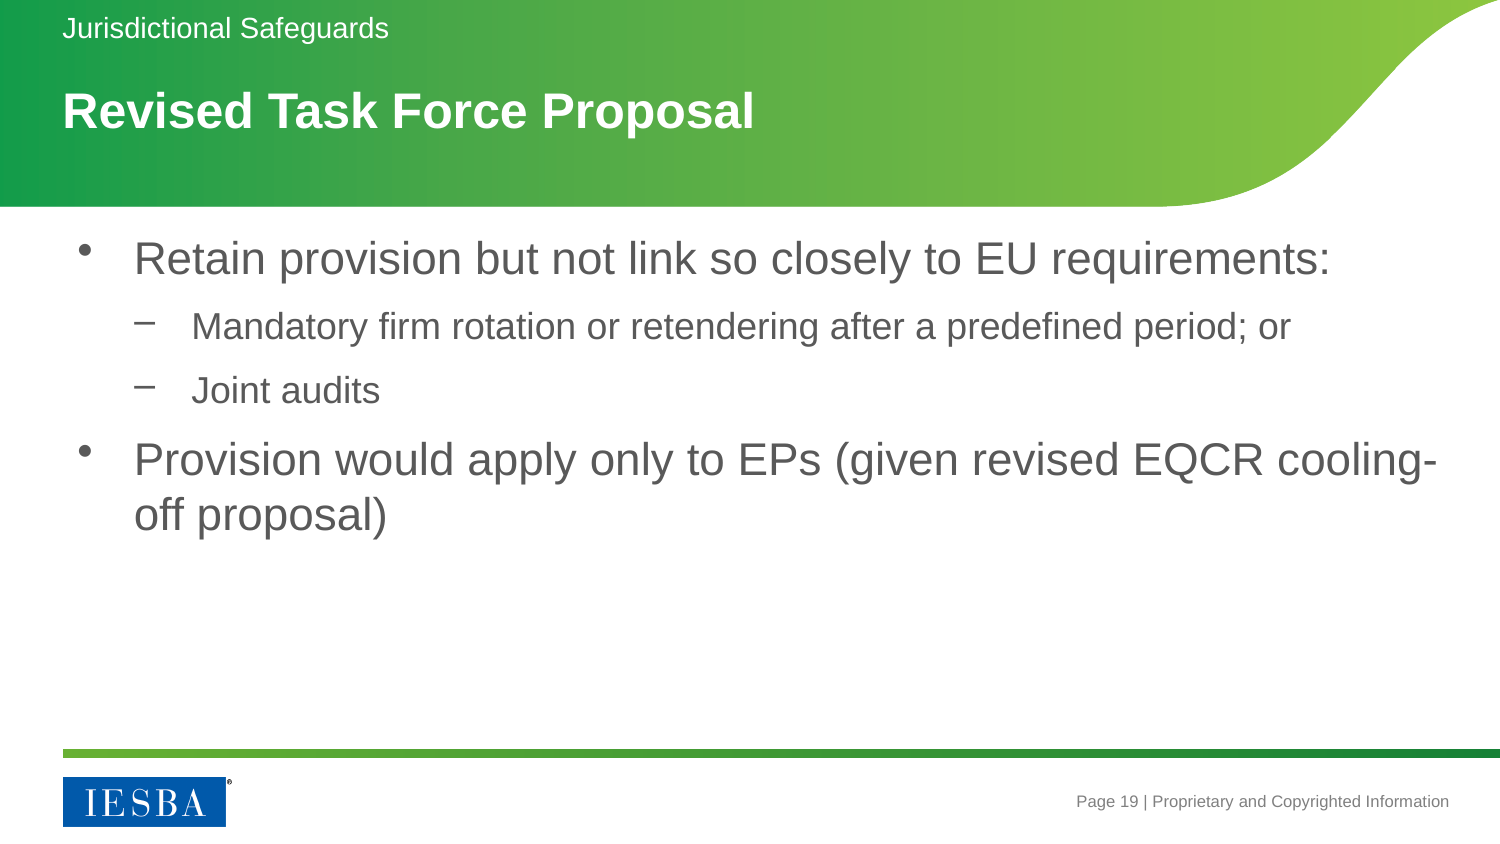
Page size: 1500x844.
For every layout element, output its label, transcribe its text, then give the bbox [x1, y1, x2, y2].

list Retain provision but not link so closely to EU requirements: Mandatory firm rotation or retendering after a predefined period; or Joint audits Provision would apply only to EPs (given revised EQCR cooling-off proposal) [62, 220, 1475, 747]
picture [0, 0, 1500, 207]
subtitle Jurisdictional Safeguards [62, 9, 500, 38]
title Revised Task Force Proposal [62, 75, 1300, 142]
picture [63, 777, 232, 827]
